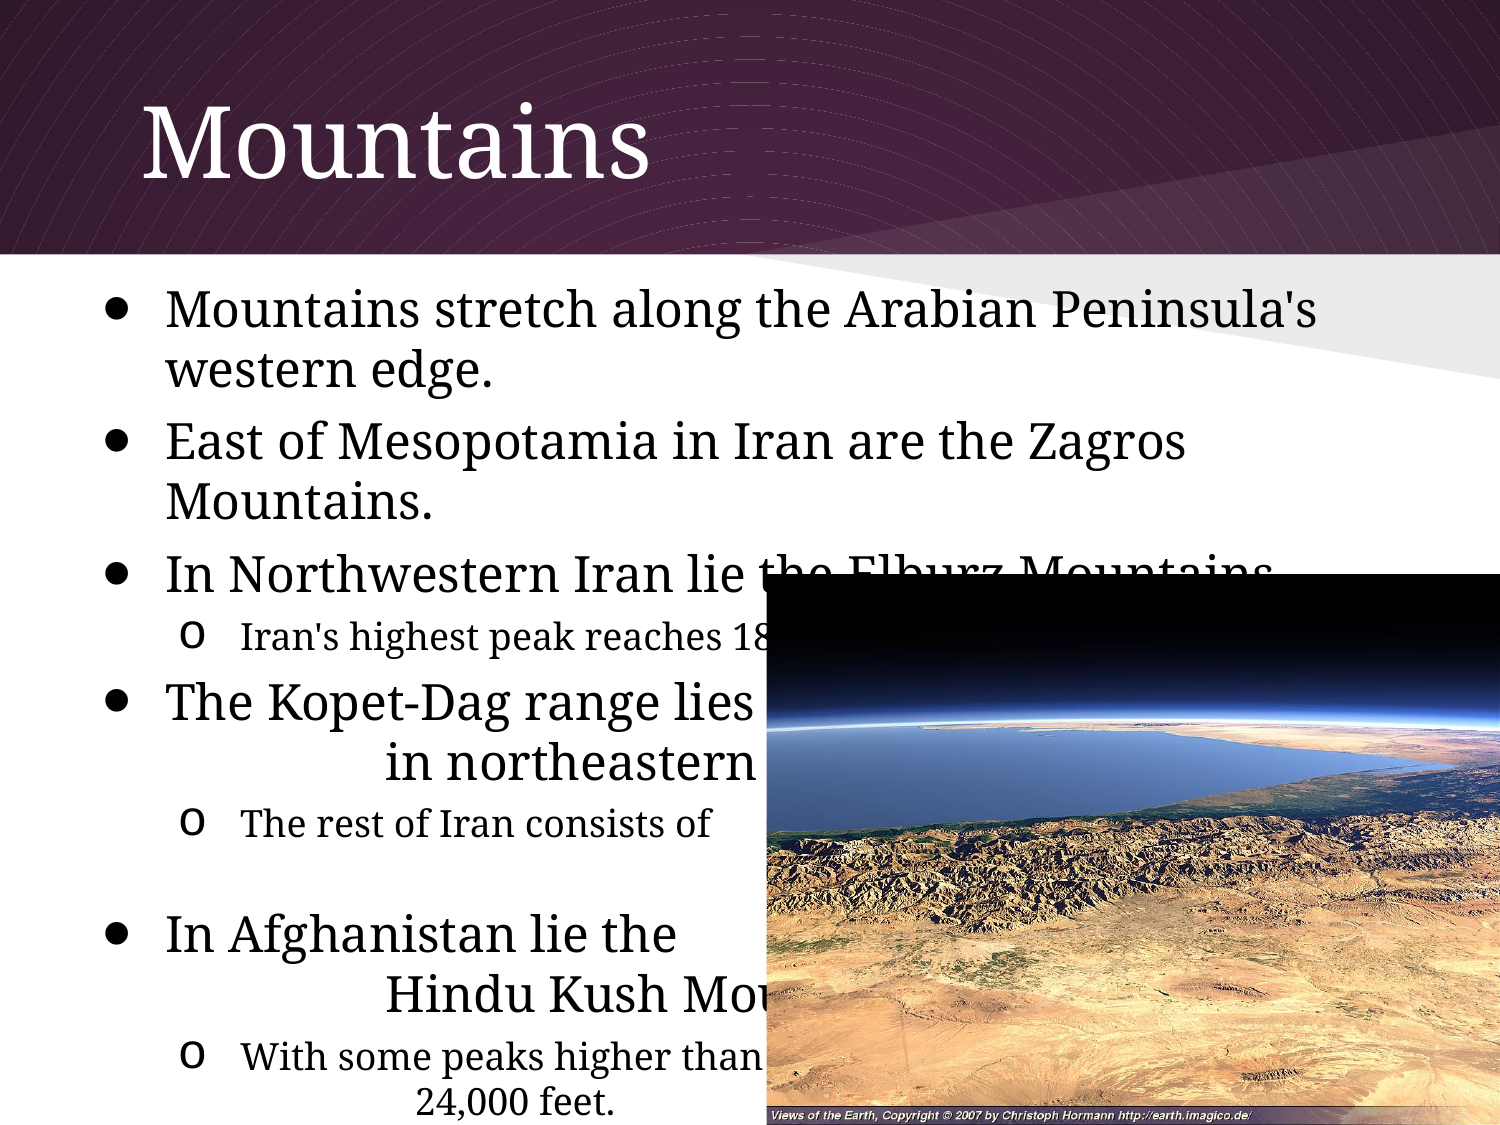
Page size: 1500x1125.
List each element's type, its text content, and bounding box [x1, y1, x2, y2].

text_box [766, 574, 1500, 1125]
title Mountains [75, 45, 1425, 233]
list Mountains stretch along the Arabian Peninsula's western edge. East of Mesopotamia in Iran are the Zagros Mountains. In Northwestern Iran lie the Elburz Mountains. Iran's highest peak reaches 18,605 feet. The Kopet-Dag range lies in northeastern Iran. The rest of Iran consists of high Plateaus. In Afghanistan lie the Hindu Kush Mountains. With some peaks higher than 24,000 feet. These are the western extension of the Himalayas. [75, 262, 1455, 1125]
